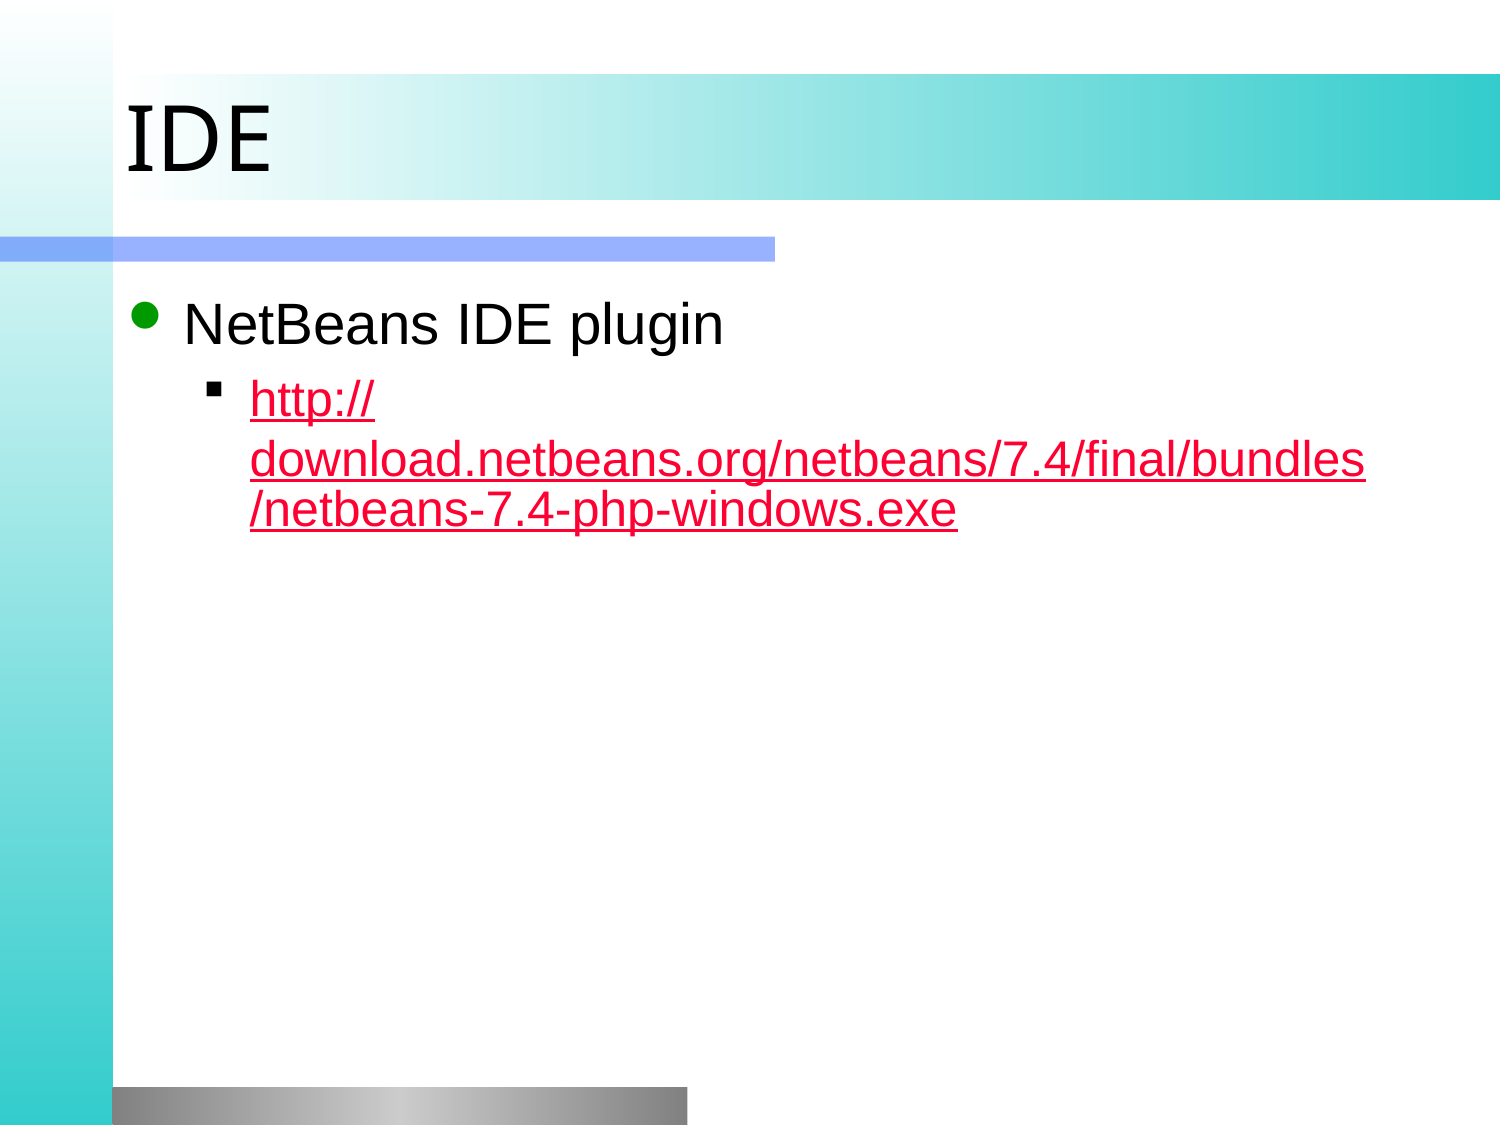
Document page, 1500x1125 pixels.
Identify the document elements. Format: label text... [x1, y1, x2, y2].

list NetBeans IDE plugin http://download.netbeans.org/netbeans/7.4/final/bundles/netbeans-7.4-php-windows.exe [112, 278, 1388, 1073]
title IDE [110, 40, 1386, 229]
